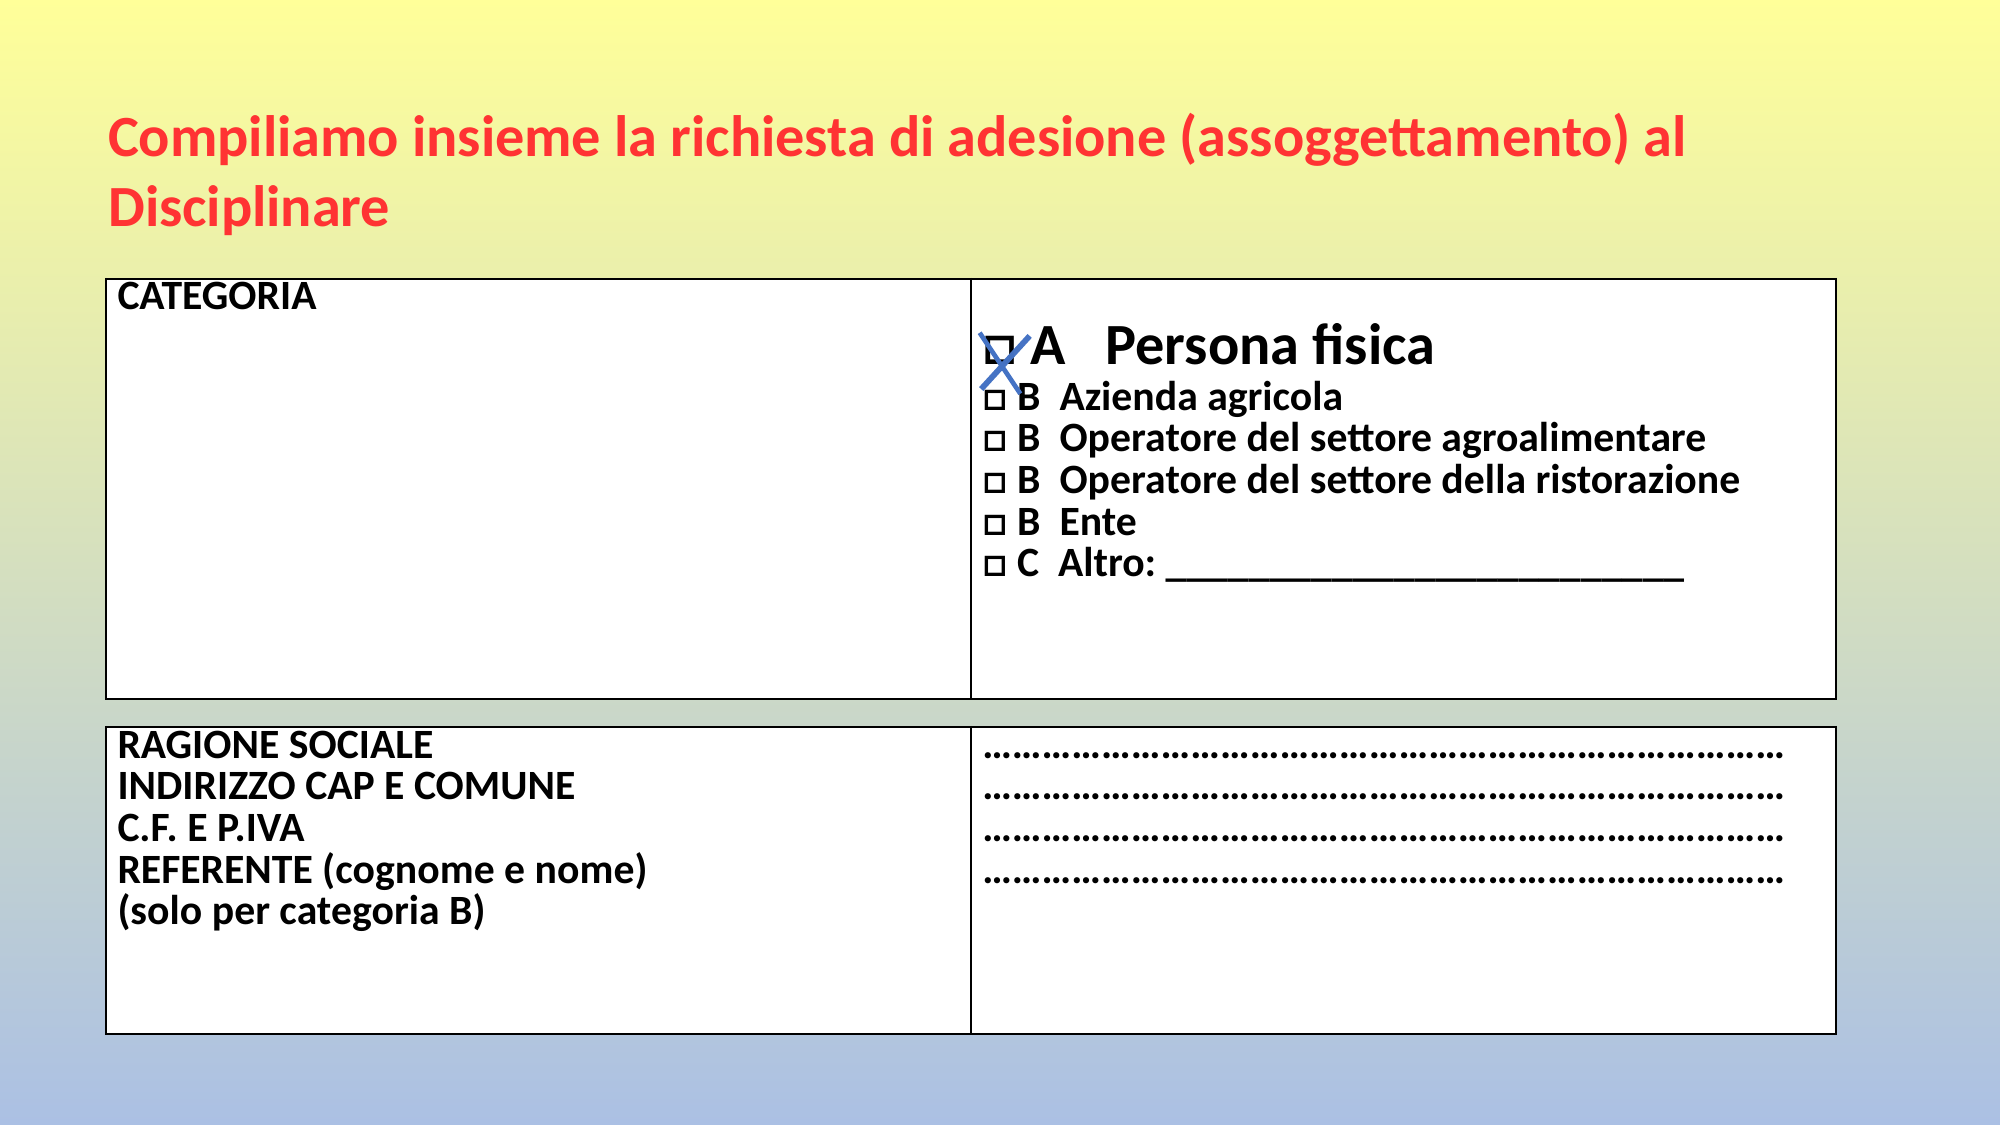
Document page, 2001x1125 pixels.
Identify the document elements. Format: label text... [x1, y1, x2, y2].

table_header ……………………………………………………………………… ……………………………………………………………………… ……………………………………………………………………… ……………………………………………………………………… [972, 728, 1835, 1033]
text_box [979, 332, 1021, 394]
text_box Compiliamo insieme la richiesta di adesione (assoggettamento) al Disciplinare [93, 90, 1902, 246]
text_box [1021, 335, 1030, 390]
table_header CATEGORIA [107, 280, 970, 698]
table_header □ A Persona fisica □ B Azienda agricola □ B Operatore del settore agroalimentare □ B Operatore del settore della ristorazione □ B Ente □ C Altro: _________________________ [972, 280, 1835, 698]
table_header RAGIONE SOCIALE INDIRIZZO CAP E COMUNE C.F. E P.IVA REFERENTE (cognome e nome) (solo per categoria B) [107, 728, 970, 1033]
